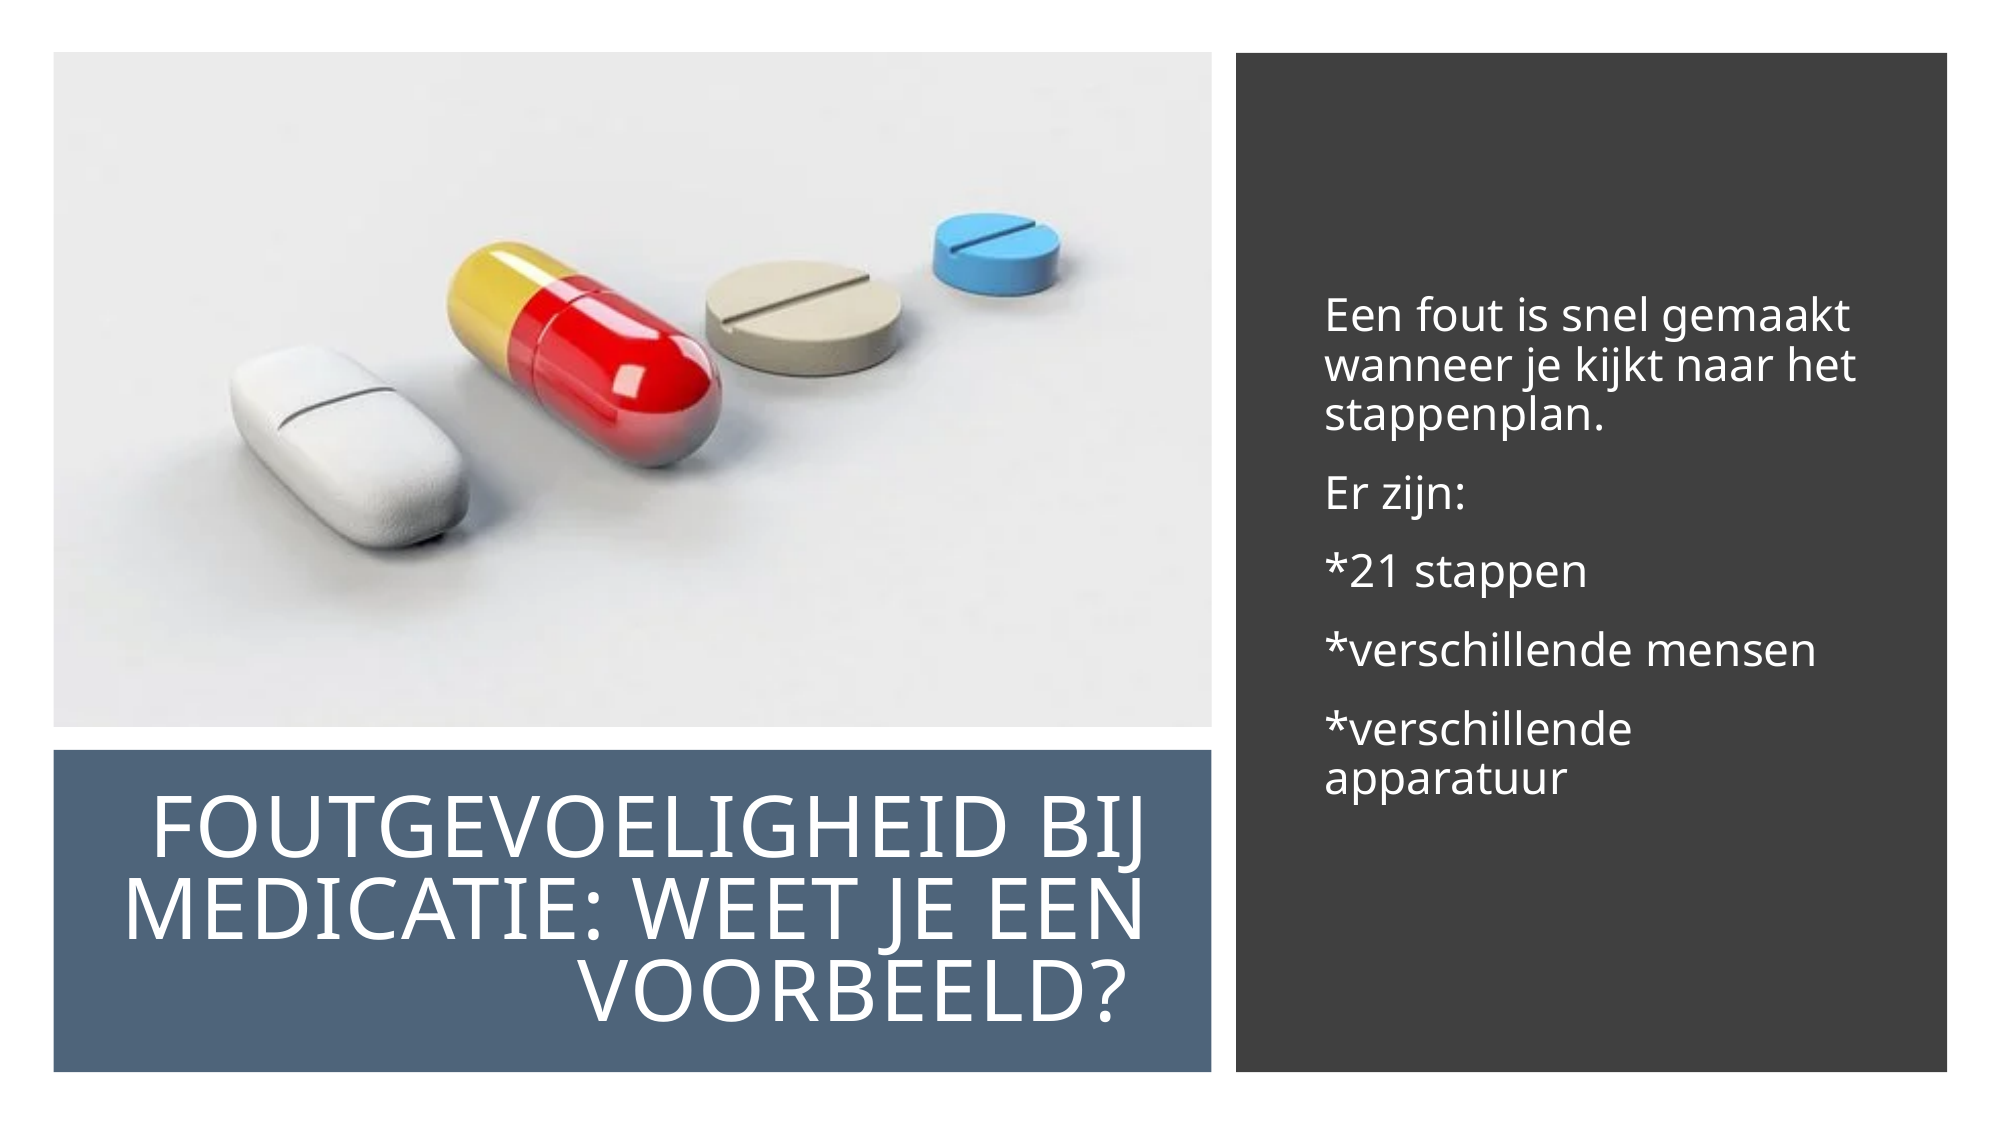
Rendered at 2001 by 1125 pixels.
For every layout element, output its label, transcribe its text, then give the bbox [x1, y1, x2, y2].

list Een fout is snel gemaakt wanneer je kijkt naar het stappenplan. Er zijn: *21 stappen *verschillende mensen *verschillende apparatuur [1317, 150, 1879, 947]
text_box [1235, 51, 1948, 1074]
text_box [52, 749, 1213, 1073]
picture [53, 52, 1212, 727]
title Foutgevoeligheid bij medicatie: weet je een voorbeeld? [85, 782, 1168, 1049]
